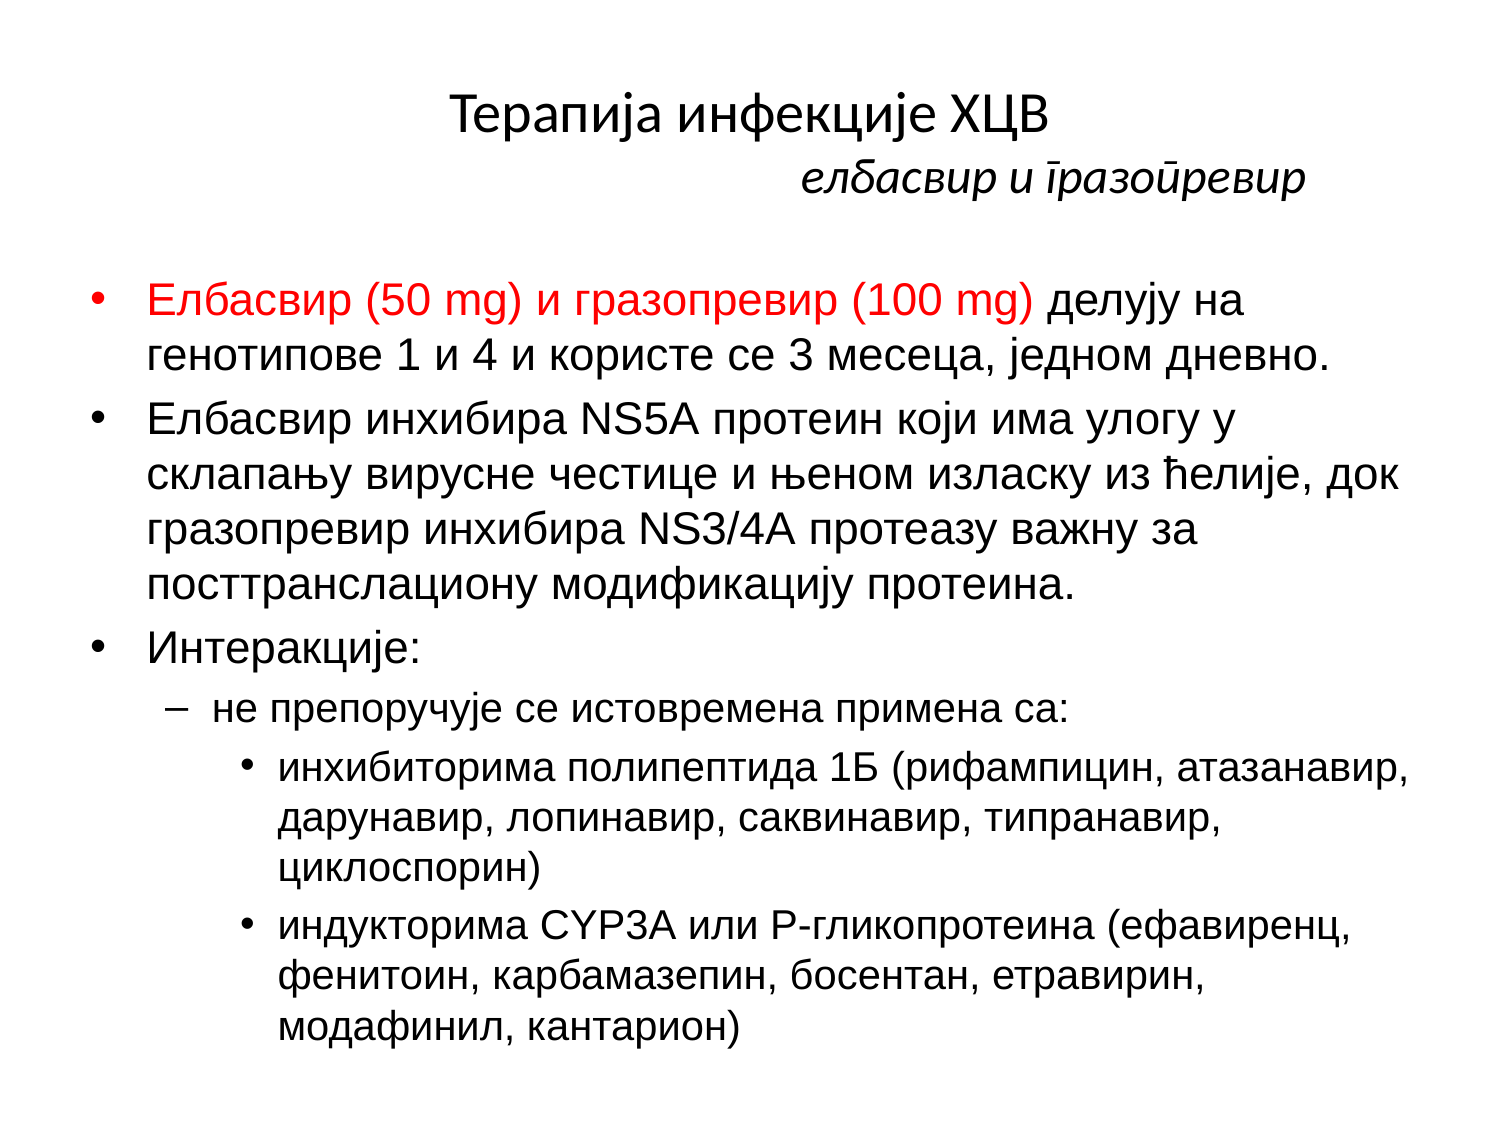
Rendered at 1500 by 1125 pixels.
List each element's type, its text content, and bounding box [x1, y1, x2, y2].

list Елбасвир (50 mg) и гразопревир (100 mg) делују на генотипове 1 и 4 и користе се 3 месеца, једном дневно. Елбасвир инхибира NS5A протеин који има улогу у склапању вирусне честице и њеном изласку из ћелије, док гразопревир инхибира NS3/4A протеазу важну за посттранслациону модификацију протеина. Интеракције: не препоручује се истовремена примена са: инхибиторима полипептида 1Б (рифампицин, атазанавир, дарунавир, лопинавир, саквинавир, типранавир, циклоспорин) индукторима CYP3А или P-гликопротеина (ефавиренц, фенитоин, карбамазепин, босентан, етравирин, модафинил, кантарион) [75, 262, 1425, 1083]
title Терапија инфекције ХЦВ елбасвир и гразопревир [75, 45, 1425, 233]
